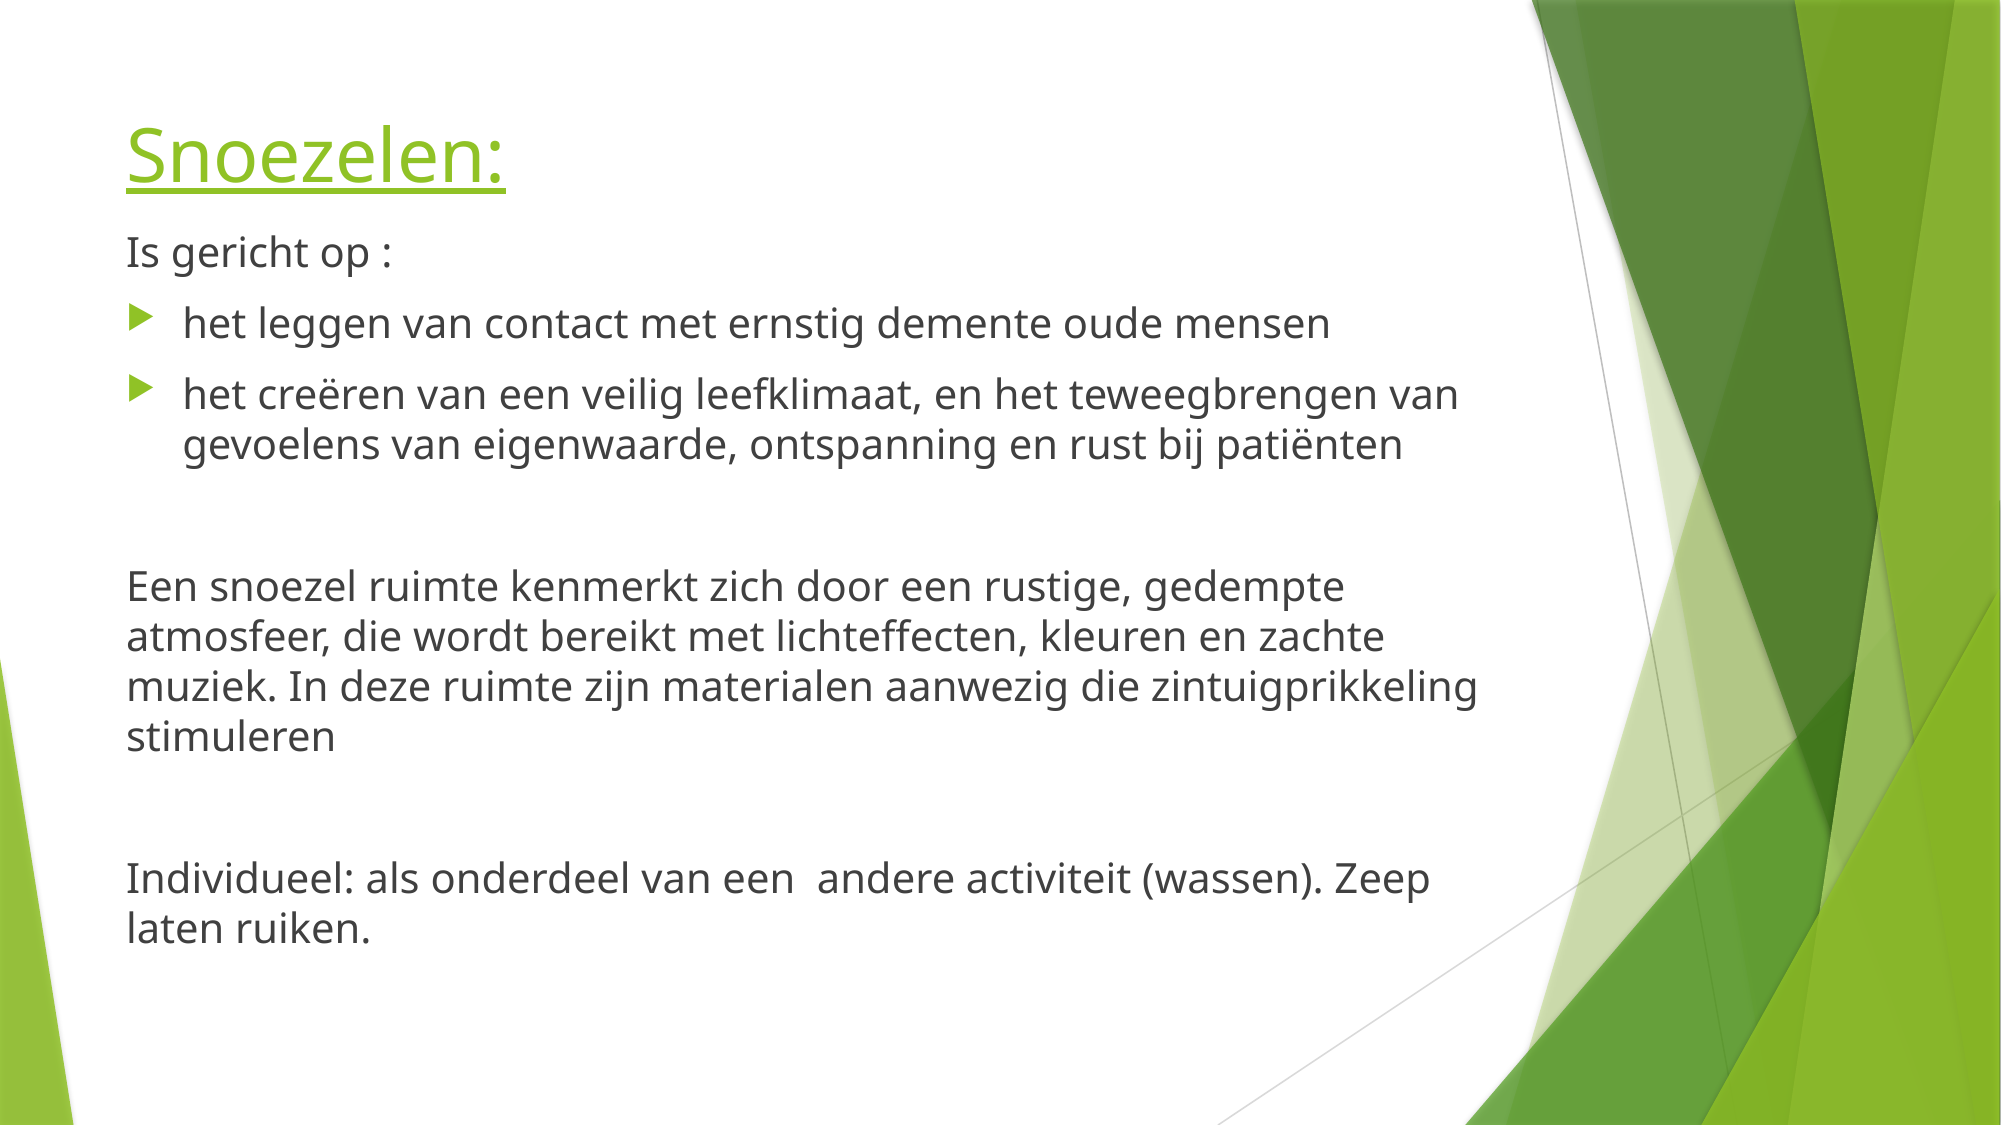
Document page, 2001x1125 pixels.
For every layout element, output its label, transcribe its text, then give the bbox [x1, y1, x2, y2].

title Snoezelen: [111, 99, 1522, 218]
list Is gericht op : het leggen van contact met ernstig demente oude mensen het creëren van een veilig leefklimaat, en het teweegbrengen van gevoelens van eigenwaarde, ontspanning en rust bij patiënten Een snoezel ruimte kenmerkt zich door een rustige, gedempte atmosfeer, die wordt bereikt met lichteffecten, kleuren en zachte muziek. In deze ruimte zijn materialen aanwezig die zintuigprikkeling stimuleren Individueel: als onderdeel van een andere activiteit (wassen). Zeep laten ruiken. [111, 218, 1522, 991]
